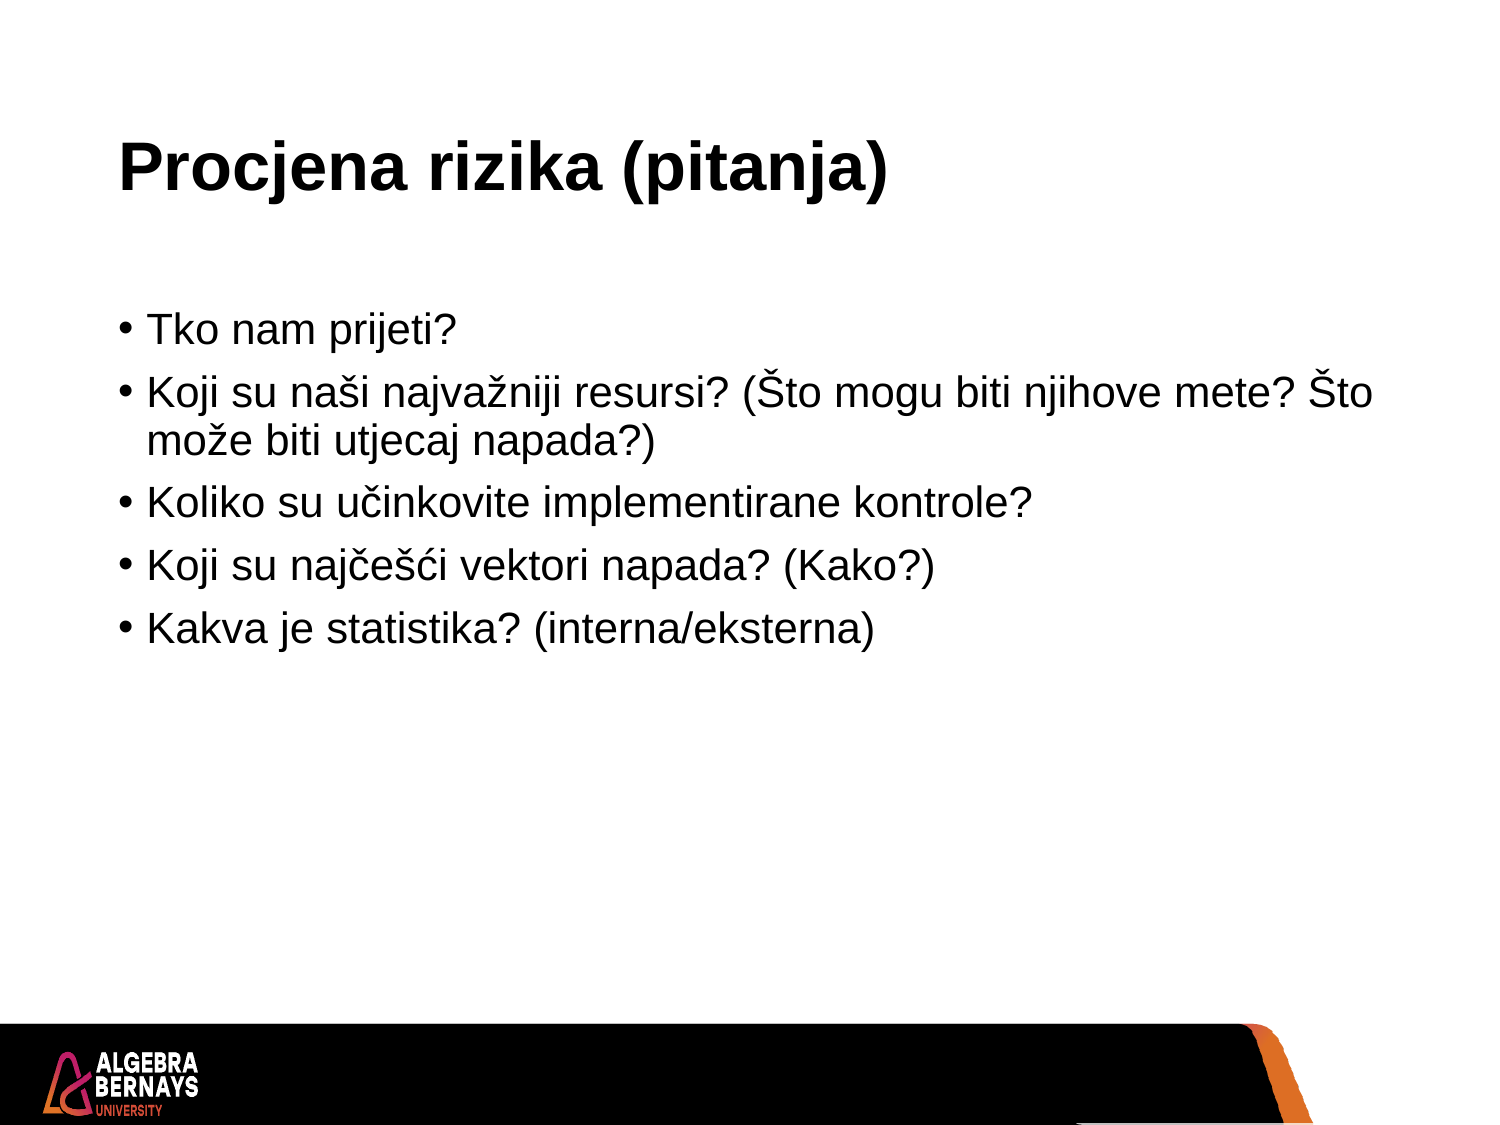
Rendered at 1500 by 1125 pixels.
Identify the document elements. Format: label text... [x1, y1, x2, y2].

picture [0, 1023, 1468, 1125]
list Tko nam prijeti? Koji su naši najvažniji resursi? (Što mogu biti njihove mete? Što može biti utjecaj napada?) Koliko su učinkovite implementirane kontrole? Koji su najčešći vektori napada? (Kako?) Kakva je statistika? (interna/eksterna) [103, 299, 1397, 1014]
title Procjena rizika (pitanja) [103, 59, 1397, 278]
